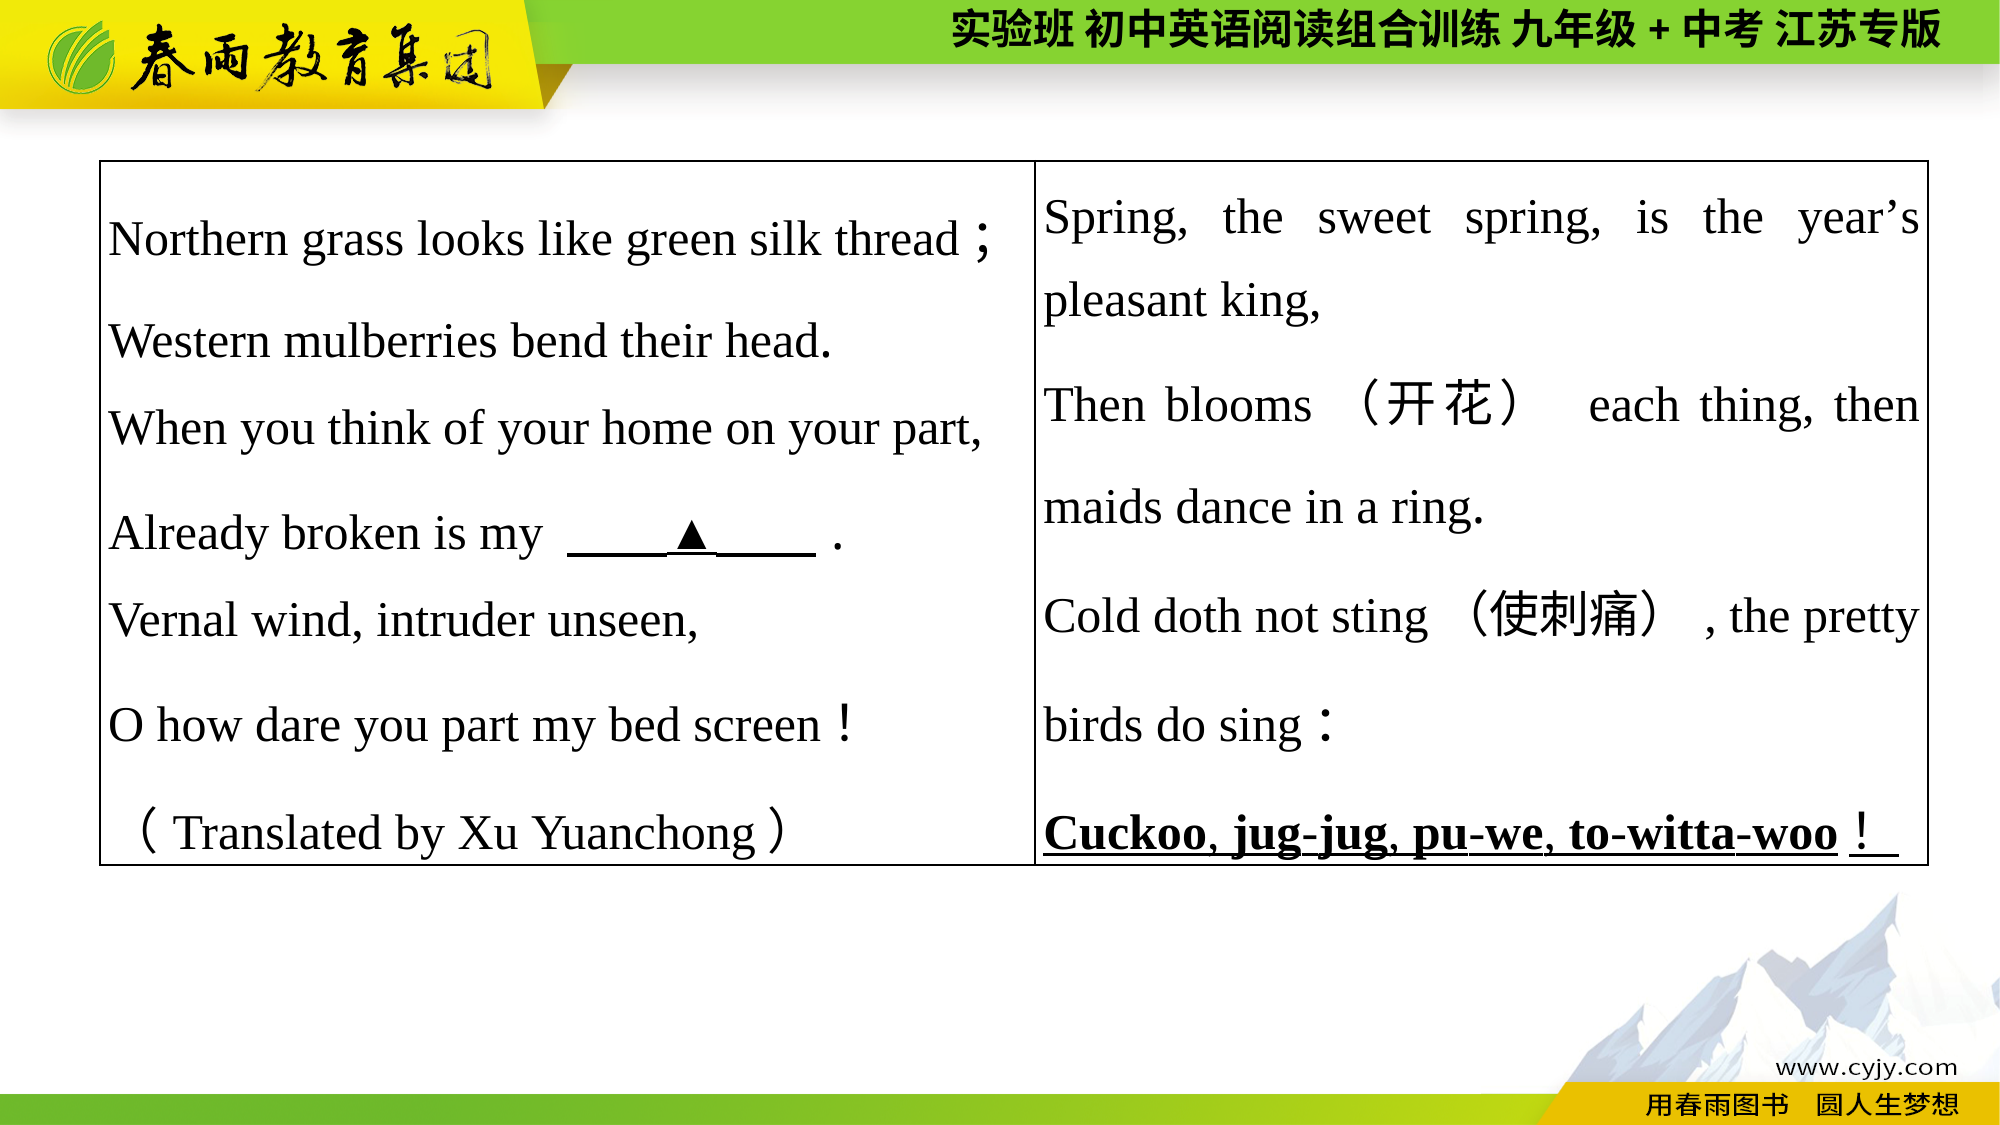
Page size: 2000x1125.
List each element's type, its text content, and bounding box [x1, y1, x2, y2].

picture [0, 0, 2000, 1125]
table_header Northern grass looks like green silk thread； Western mulberries bend their head. When you think of your home on your part, Already broken is my ▲ . Vernal wind, intruder unseen, O how dare you part my bed screen！ （Translated by Xu Yuanchong） [101, 162, 1034, 864]
table_header Spring, the sweet spring, is the year’s pleasant king, Then blooms（开花） each thing, then maids dance in a ring. Cold doth not sting（使刺痛）, the pretty birds do sing： Cuckoo, jug-jug, pu-we, to-witta-woo！ [1036, 162, 1927, 864]
